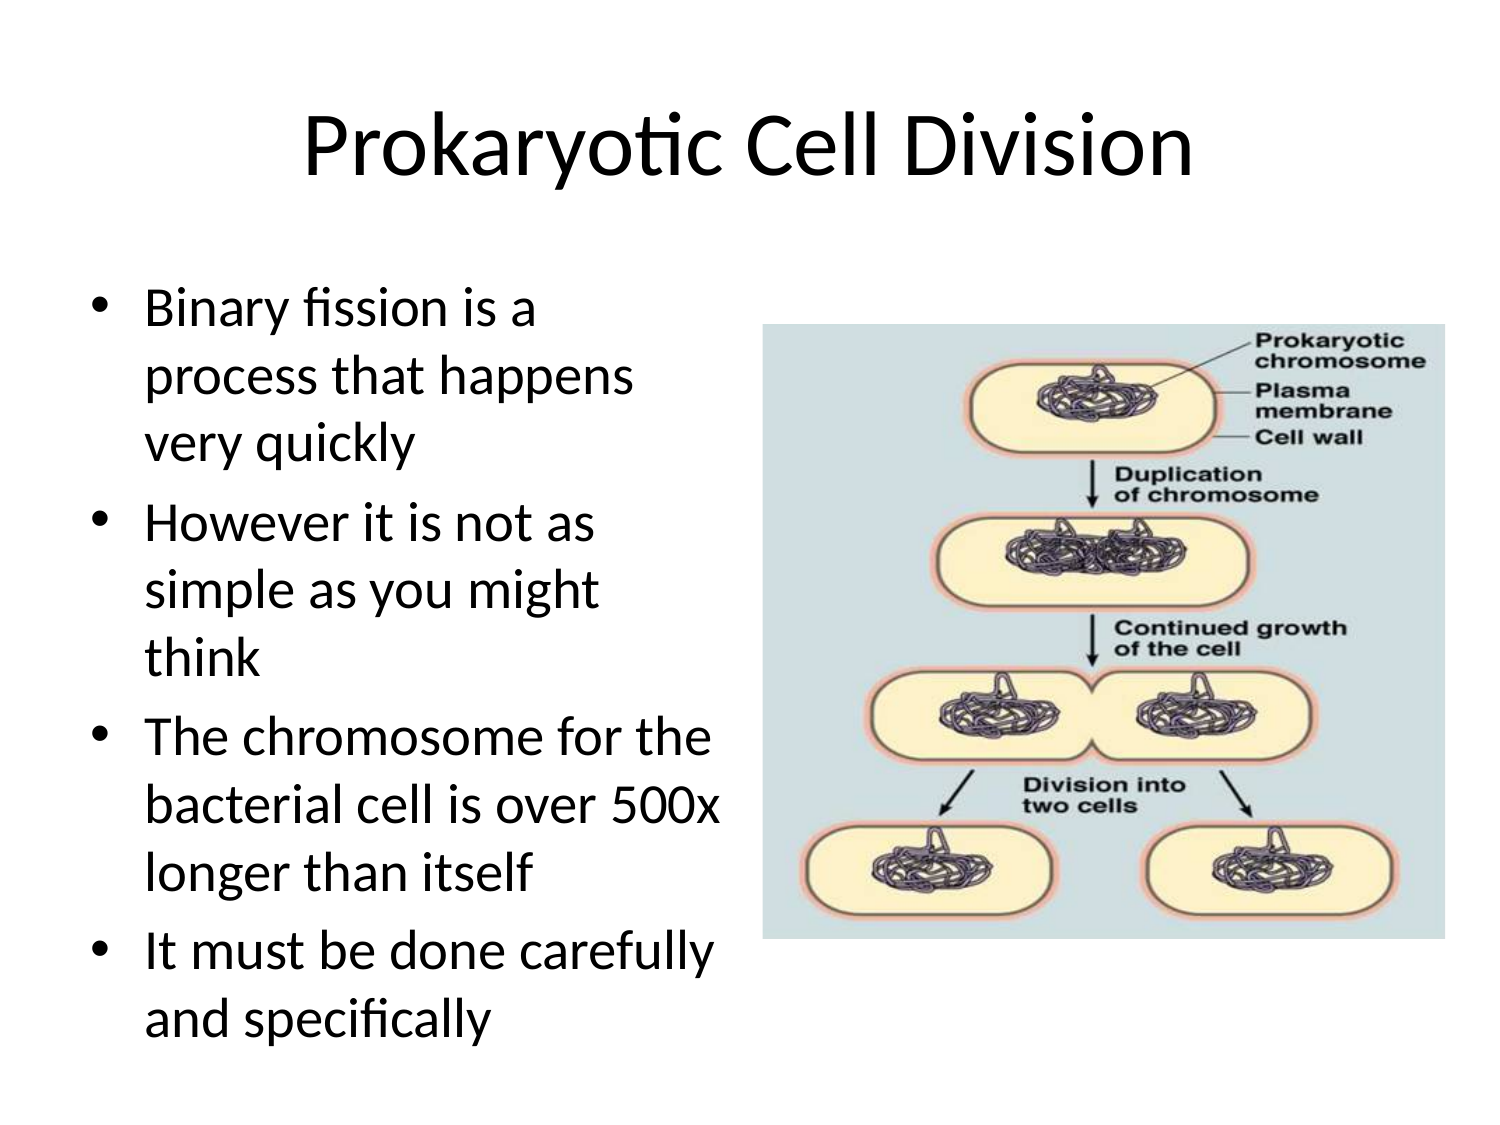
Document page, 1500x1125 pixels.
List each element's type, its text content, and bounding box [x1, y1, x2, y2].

list Binary fission is a process that happens very quickly However it is not as simple as you might think The chromosome for the bacterial cell is over 500x longer than itself It must be done carefully and specifically [75, 262, 738, 1063]
title Prokaryotic Cell Division [75, 45, 1425, 233]
picture [762, 324, 1446, 939]
